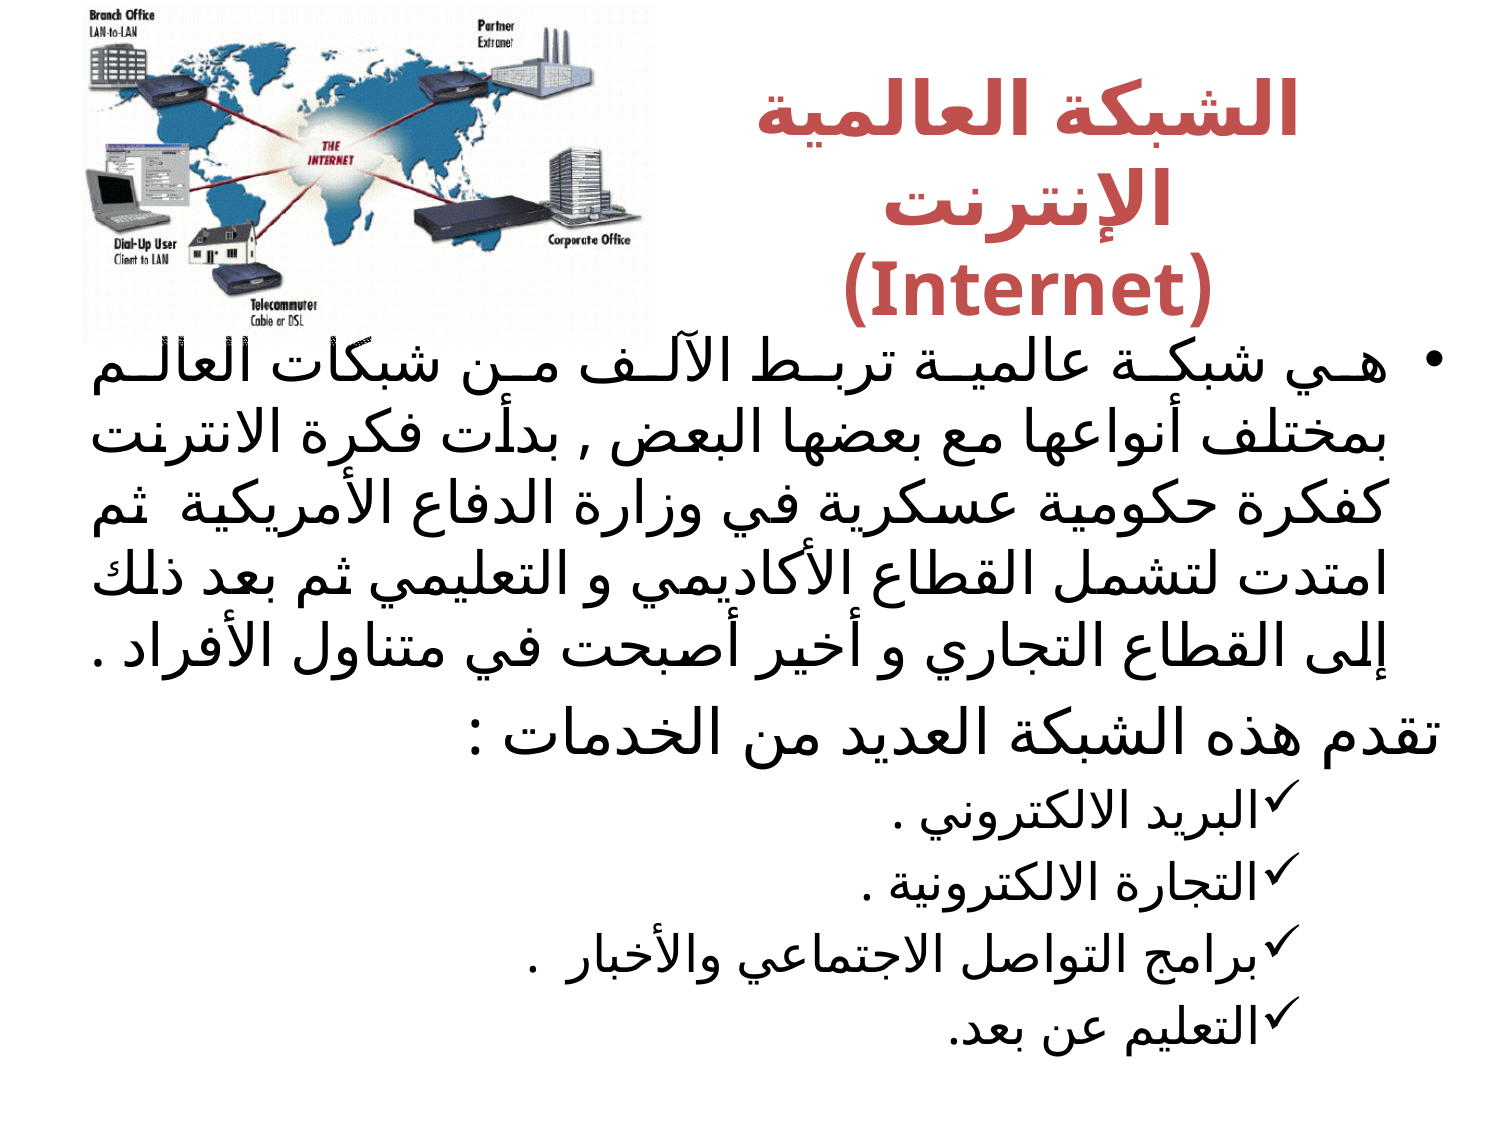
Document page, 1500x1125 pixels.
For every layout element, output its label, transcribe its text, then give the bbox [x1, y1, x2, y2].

title الشبكة العالمية الإنترنت (Internet) [726, 101, 1331, 290]
picture [71, 0, 684, 352]
list هي شبكة عالمية تربط الآلف من شبكات العالم بمختلف أنواعها مع بعضها البعض , بدأت فكرة الانترنت كفكرة حكومية عسكرية في وزارة الدفاع الأمريكية ثم امتدت لتشمل القطاع الأكاديمي و التعليمي ثم بعد ذلك إلى القطاع التجاري و أخير أصبحت في متناول الأفراد . تقدم هذه الشبكة العديد من الخدمات : البريد الالكتروني . التجارة الالكترونية . برامج التواصل الاجتماعي والأخبار . التعليم عن بعد. [75, 314, 1459, 1106]
